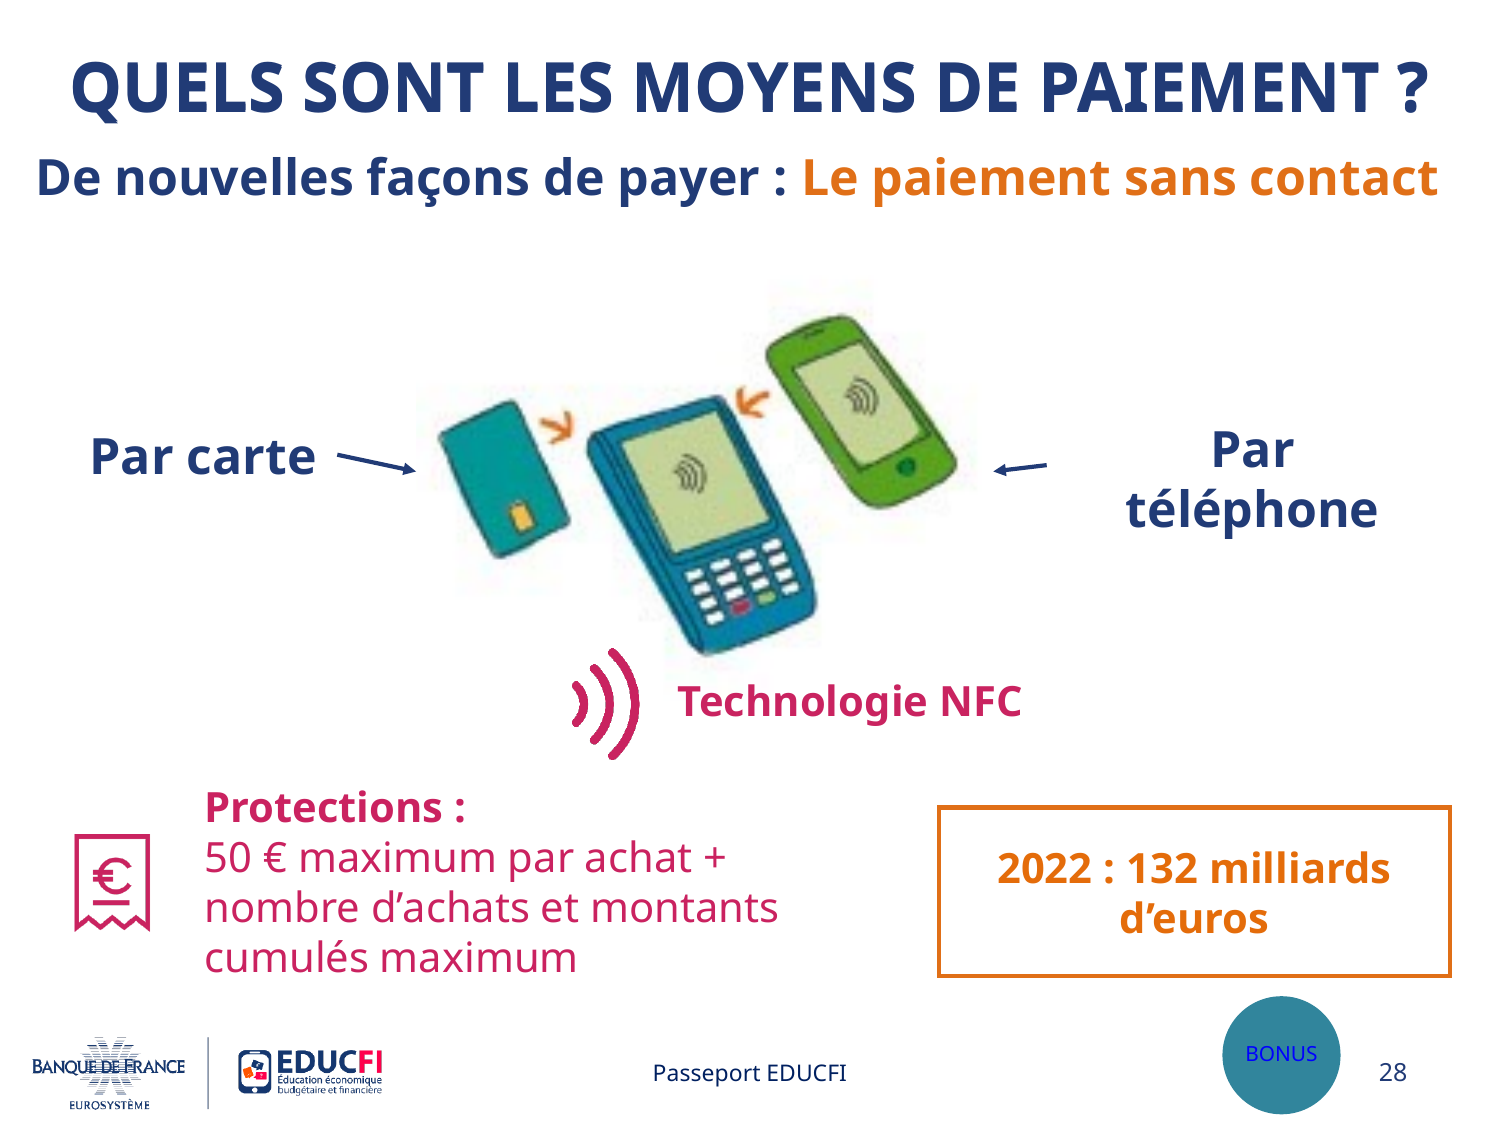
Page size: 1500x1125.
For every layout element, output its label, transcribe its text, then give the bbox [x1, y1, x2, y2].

text_box QUELS SONT LES MOYENS DE PAIEMENT ? [8, 30, 1492, 137]
picture [23, 1026, 390, 1117]
list 2022 : 132 milliards d’euros [938, 807, 1451, 977]
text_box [537, 648, 1110, 760]
text_box 28 [1364, 1049, 1425, 1095]
text_box Passeport EDUCFI [512, 1050, 988, 1093]
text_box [1222, 995, 1341, 1115]
text_box De nouvelles façons de payer : Le paiement sans contact [0, 137, 1489, 213]
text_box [69, 206, 1431, 737]
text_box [63, 773, 824, 992]
